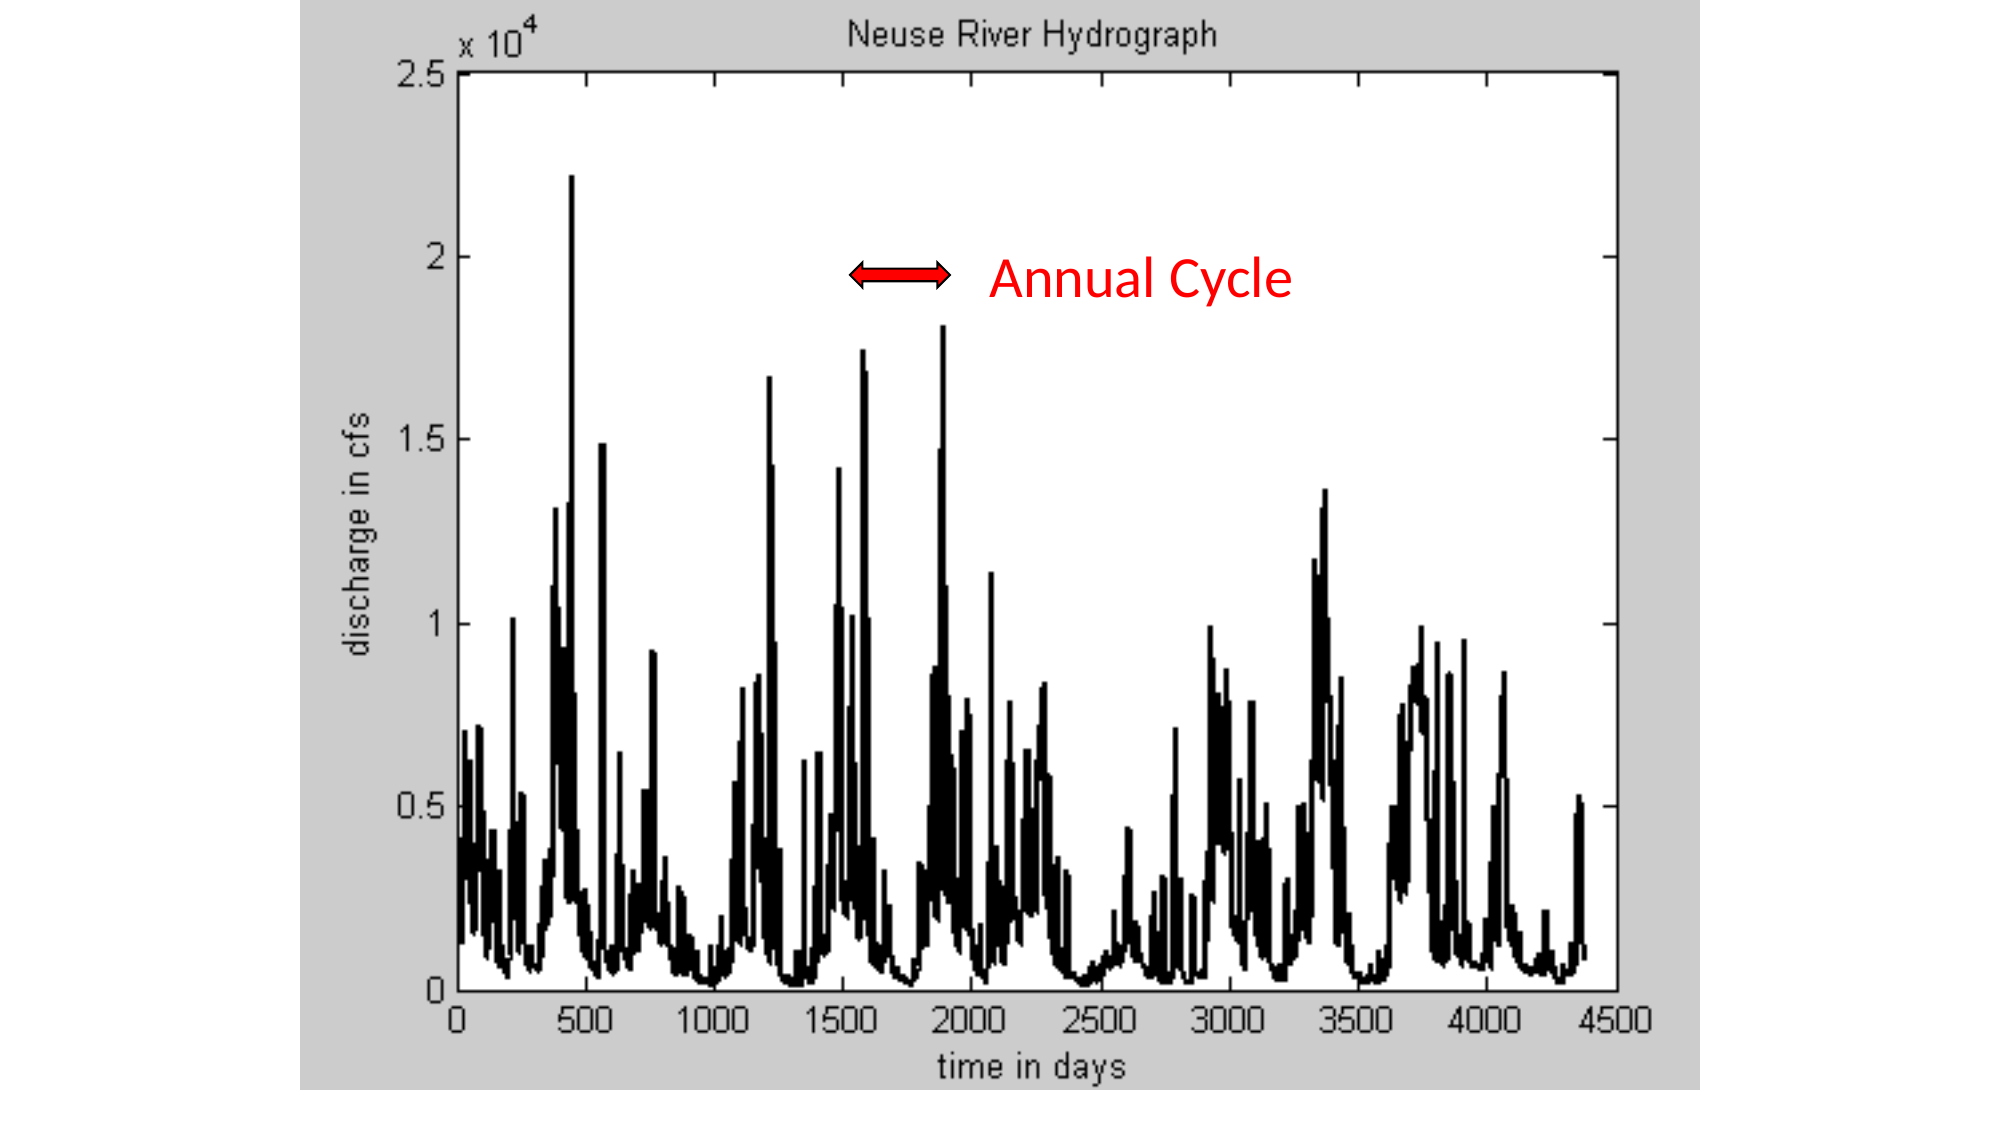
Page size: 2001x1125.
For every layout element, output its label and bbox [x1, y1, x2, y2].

picture [299, 0, 1700, 1090]
